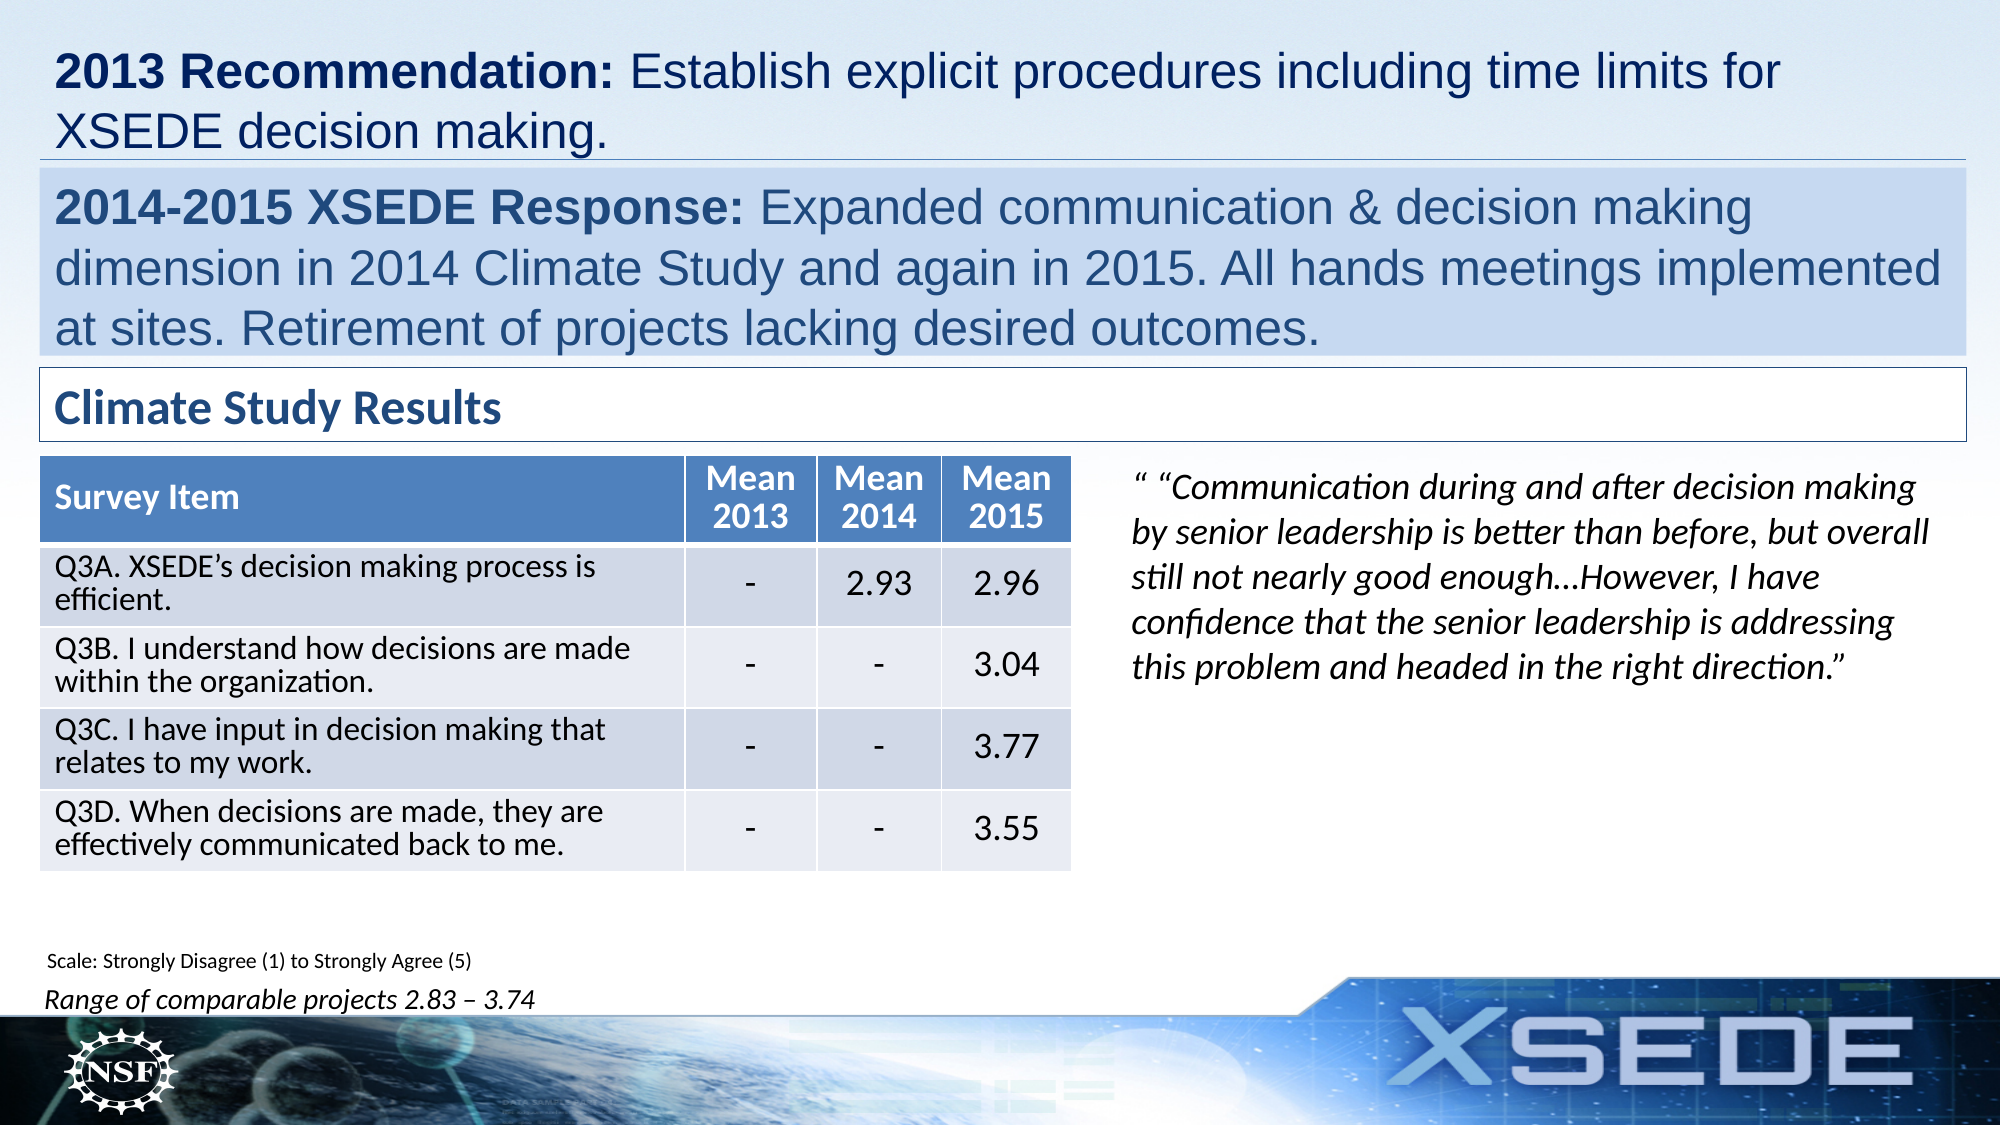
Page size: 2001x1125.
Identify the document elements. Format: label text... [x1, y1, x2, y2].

text_box Climate Study Results [39, 367, 1967, 442]
text_box “ “Communication during and after decision making by senior leadership is better than before, but overall still not nearly good enough…However, I have confidence that the senior leadership is addressing this problem and headed in the right direction.” [1116, 454, 1967, 695]
table_header Mean 2015 [942, 456, 1071, 542]
table_cell 3.04 [942, 628, 1071, 707]
table_cell 3.77 [942, 709, 1071, 789]
table_cell 2.96 [942, 548, 1071, 626]
table_header Mean 2013 [686, 456, 816, 542]
table_cell - [686, 709, 816, 789]
table_cell - [818, 791, 941, 871]
picture [0, 0, 2000, 1125]
text_box Scale: Strongly Disagree (1) to Strongly Agree (5) [32, 939, 488, 981]
table_cell - [686, 628, 816, 707]
table_cell Q3C. I have input in decision making that relates to my work. [40, 709, 684, 789]
text_box Range of comparable projects 2.83 – 3.74 [29, 972, 782, 1023]
table_cell - [818, 628, 941, 707]
table_header Survey Item [40, 456, 684, 542]
title 2013 Recommendation: Establish explicit procedures including time limits for XSEDE decision making. [39, 39, 1967, 158]
table_cell 2.93 [818, 548, 941, 626]
table_cell 3.55 [942, 791, 1071, 871]
table_header Mean 2014 [818, 456, 941, 542]
table_cell - [686, 548, 816, 626]
table_cell Q3B. I understand how decisions are made within the organization. [40, 628, 684, 707]
table_cell - [818, 709, 941, 789]
list 2014-2015 XSEDE Response: Expanded communication & decision making dimension in 2014 Climate Study and again in 2015. All hands meetings implemented at sites. Retirement of projects lacking desired outcomes. [39, 169, 1967, 356]
table_cell - [686, 791, 816, 871]
table_cell Q3D. When decisions are made, they are effectively communicated back to me. [40, 791, 684, 871]
table_cell Q3A. XSEDE’s decision making process is efficient. [40, 548, 684, 626]
